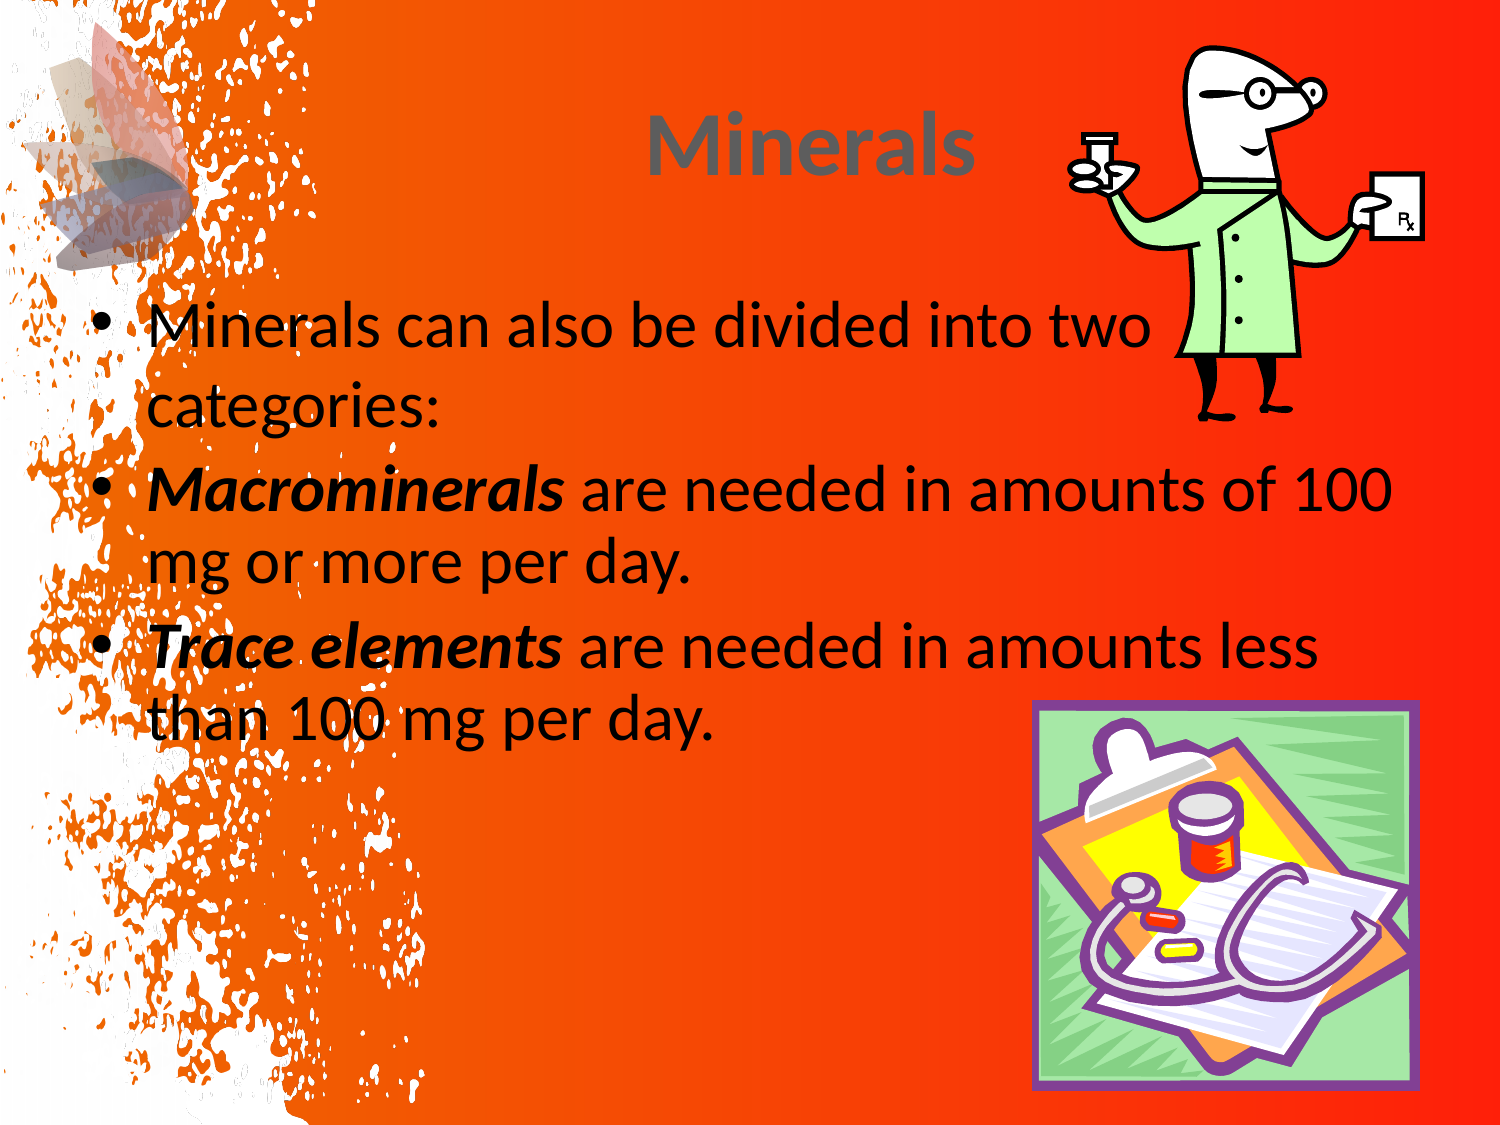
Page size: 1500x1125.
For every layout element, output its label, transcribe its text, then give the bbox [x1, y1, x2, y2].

picture [1031, 695, 1426, 1097]
picture [1066, 44, 1426, 425]
picture [0, 0, 425, 1125]
title Minerals [197, 45, 1064, 233]
list Minerals can also be divided into two categories: Macrominerals are needed in amounts of 100 mg or more per day. Trace elements are needed in amounts less than 100 mg per day. [75, 273, 1425, 1005]
